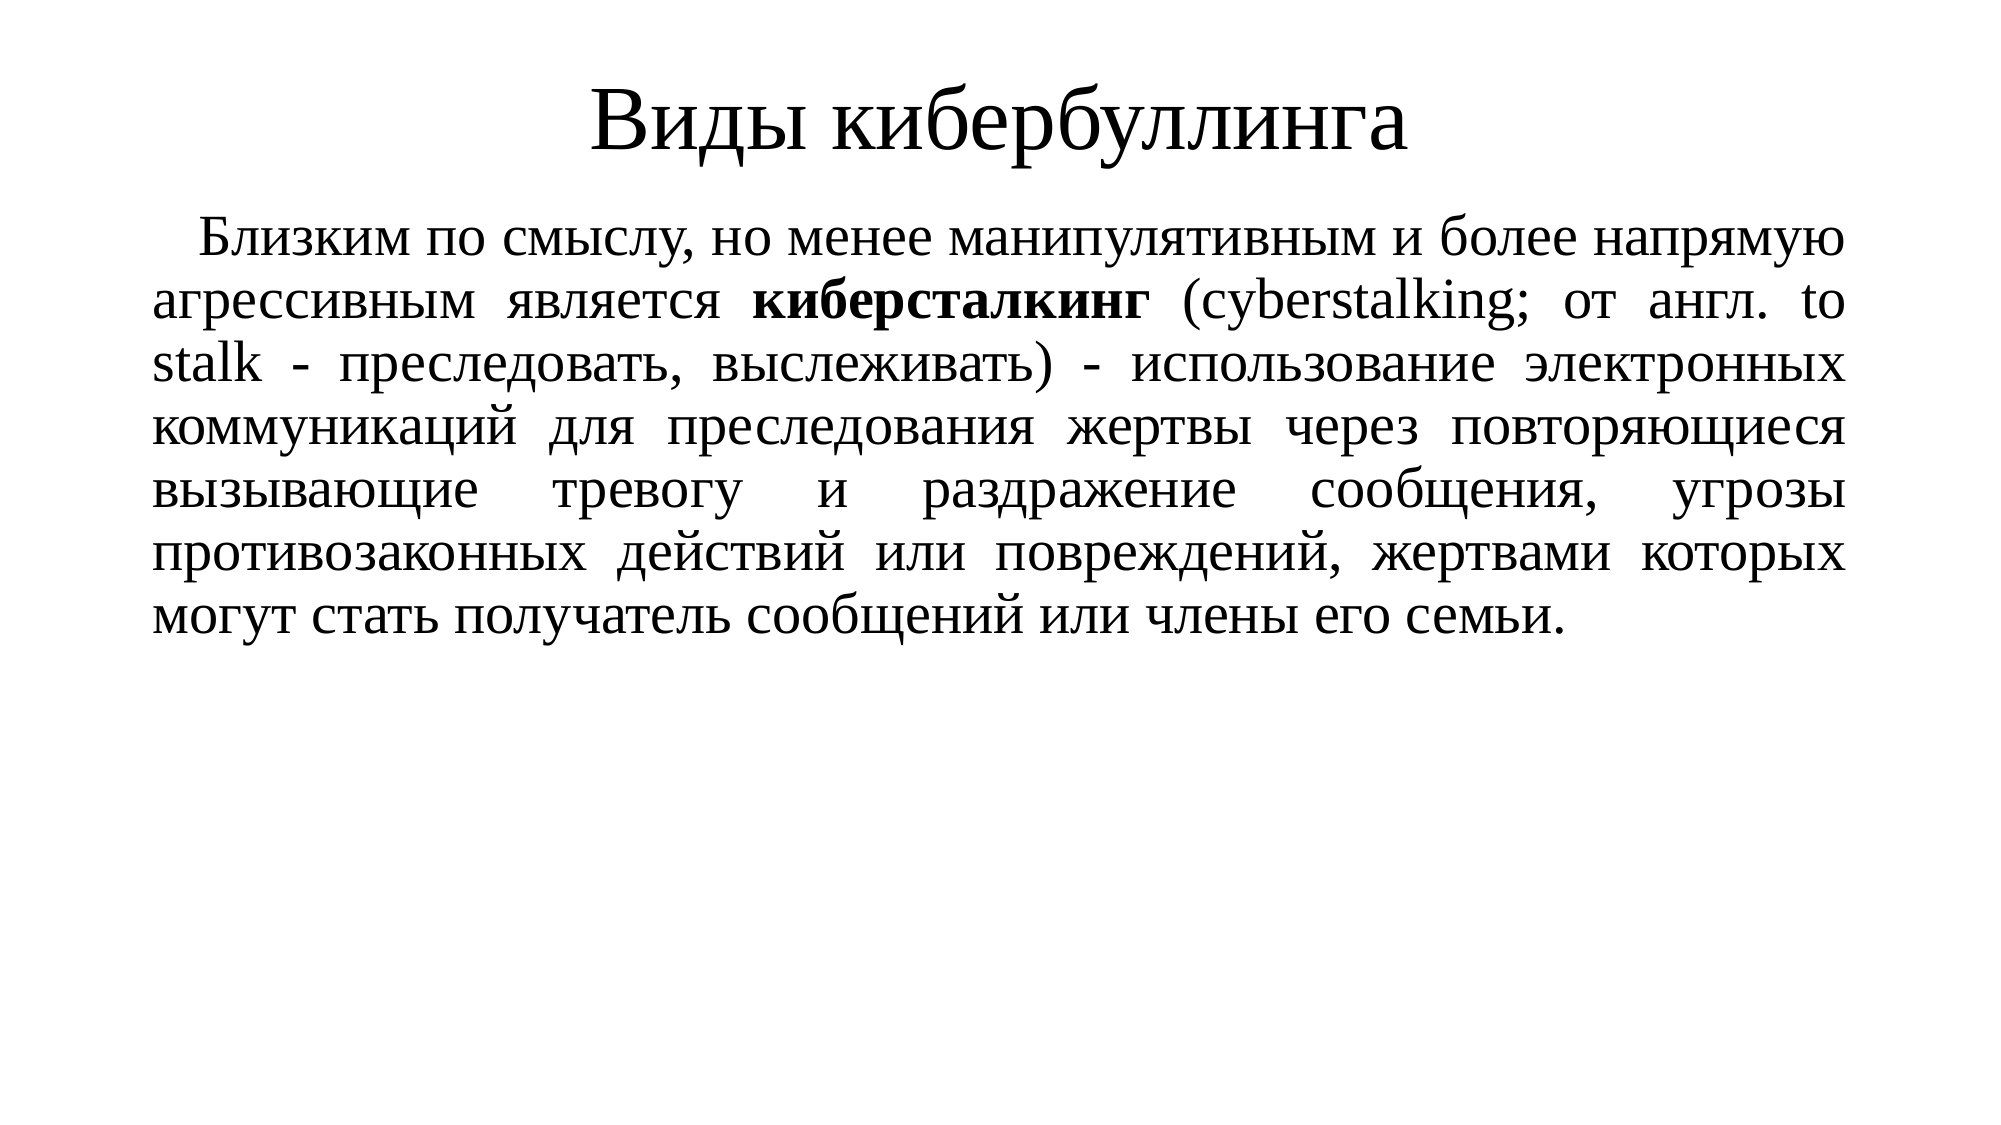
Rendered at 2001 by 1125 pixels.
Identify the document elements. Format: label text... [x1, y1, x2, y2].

list Близким по смыслу, но менее манипулятивным и более напрямую агрессивным является киберсталкинг (cyberstalking; от англ. to stalk - преследовать, выслеживать) - использование электронных коммуникаций для преследования жертвы через повторяющиеся вызывающие тревогу и раздражение сообщения, угрозы противозаконных действий или повреждений, жертвами которых могут стать получатель сообщений или члены его семьи. [137, 197, 1863, 1014]
title Виды кибербуллинга [137, 59, 1863, 180]
